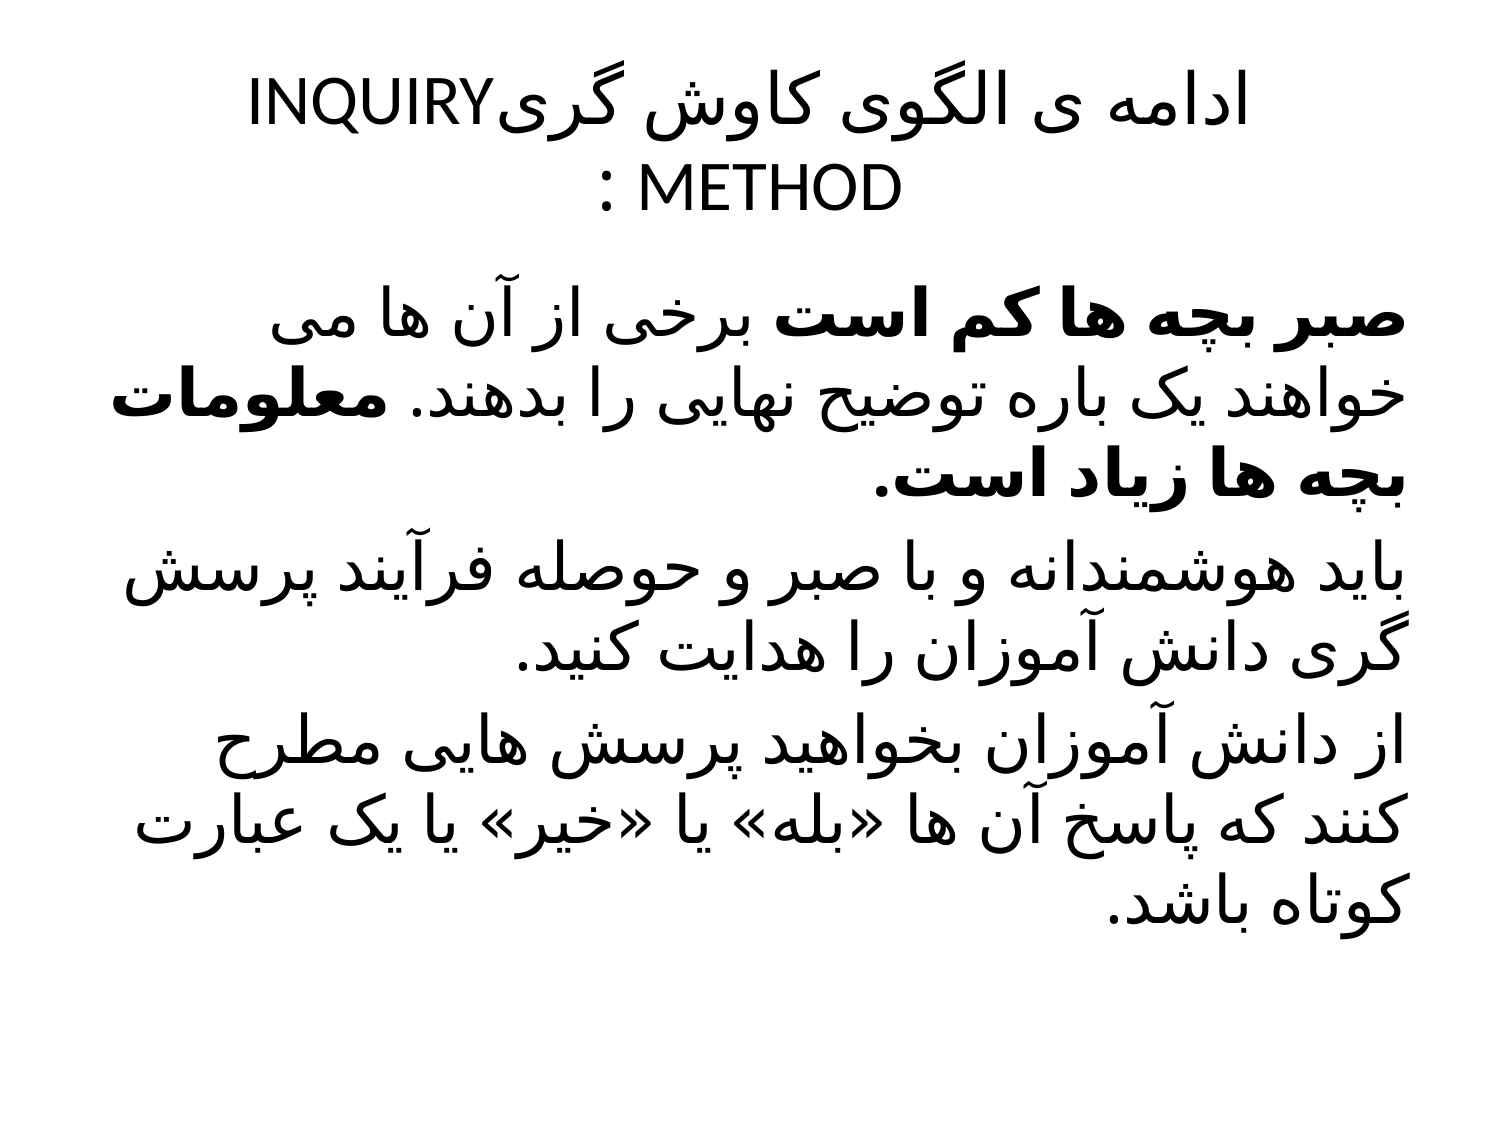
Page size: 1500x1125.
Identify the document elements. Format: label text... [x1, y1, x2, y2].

list صبر بچه ها کم است برخی از آن ها می خواهند یک باره توضیح نهایی را بدهند. معلومات بچه ها زیاد است. باید هوشمندانه و با صبر و حوصله فرآیند پرسش گری دانش آموزان را هدایت کنید. از دانش آموزان بخواهید پرسش هایی مطرح کنند که پاسخ آن ها «بله» یا «خیر» یا یک عبارت کوتاه باشد. [75, 262, 1425, 1005]
title ادامه ی الگوی کاوش گریINQUIRY METHOD : [75, 45, 1425, 233]
